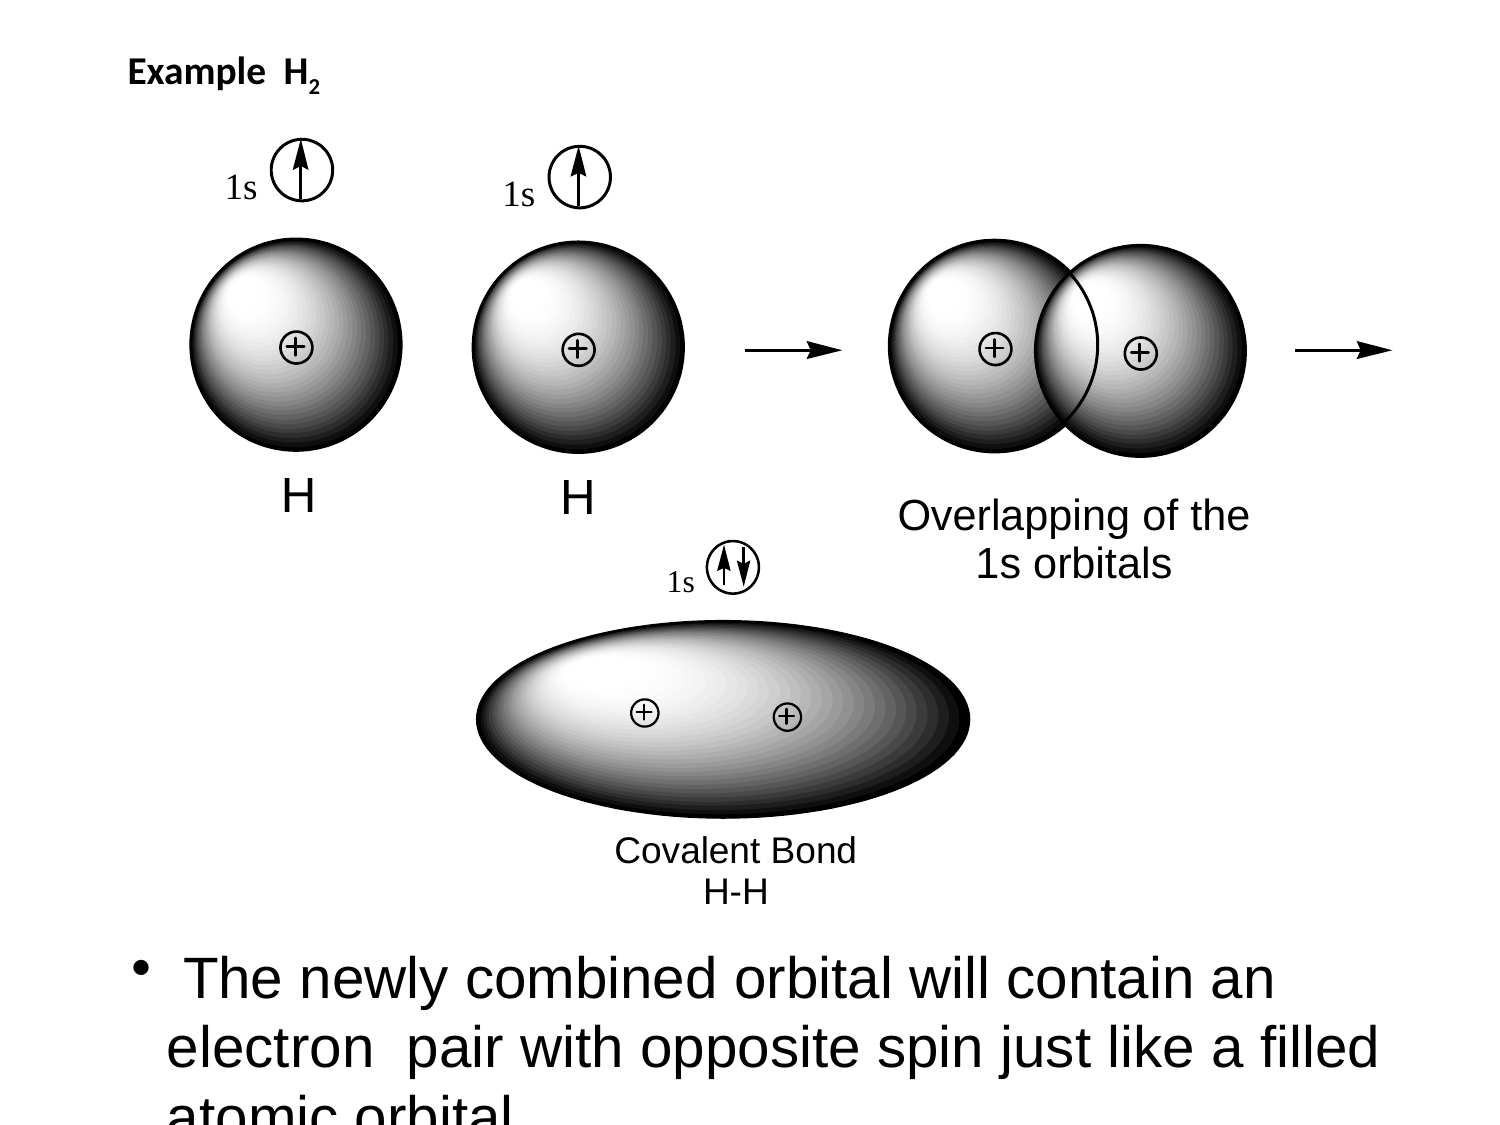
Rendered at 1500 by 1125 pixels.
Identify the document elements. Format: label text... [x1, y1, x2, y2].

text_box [886, 237, 1263, 589]
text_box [1287, 337, 1401, 364]
title Example H2 [112, 37, 1388, 107]
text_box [737, 337, 851, 364]
text_box The newly combined orbital will contain an electron pair with opposite spin just like a filled atomic orbital. [116, 932, 1434, 1125]
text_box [474, 538, 976, 913]
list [187, 132, 688, 525]
